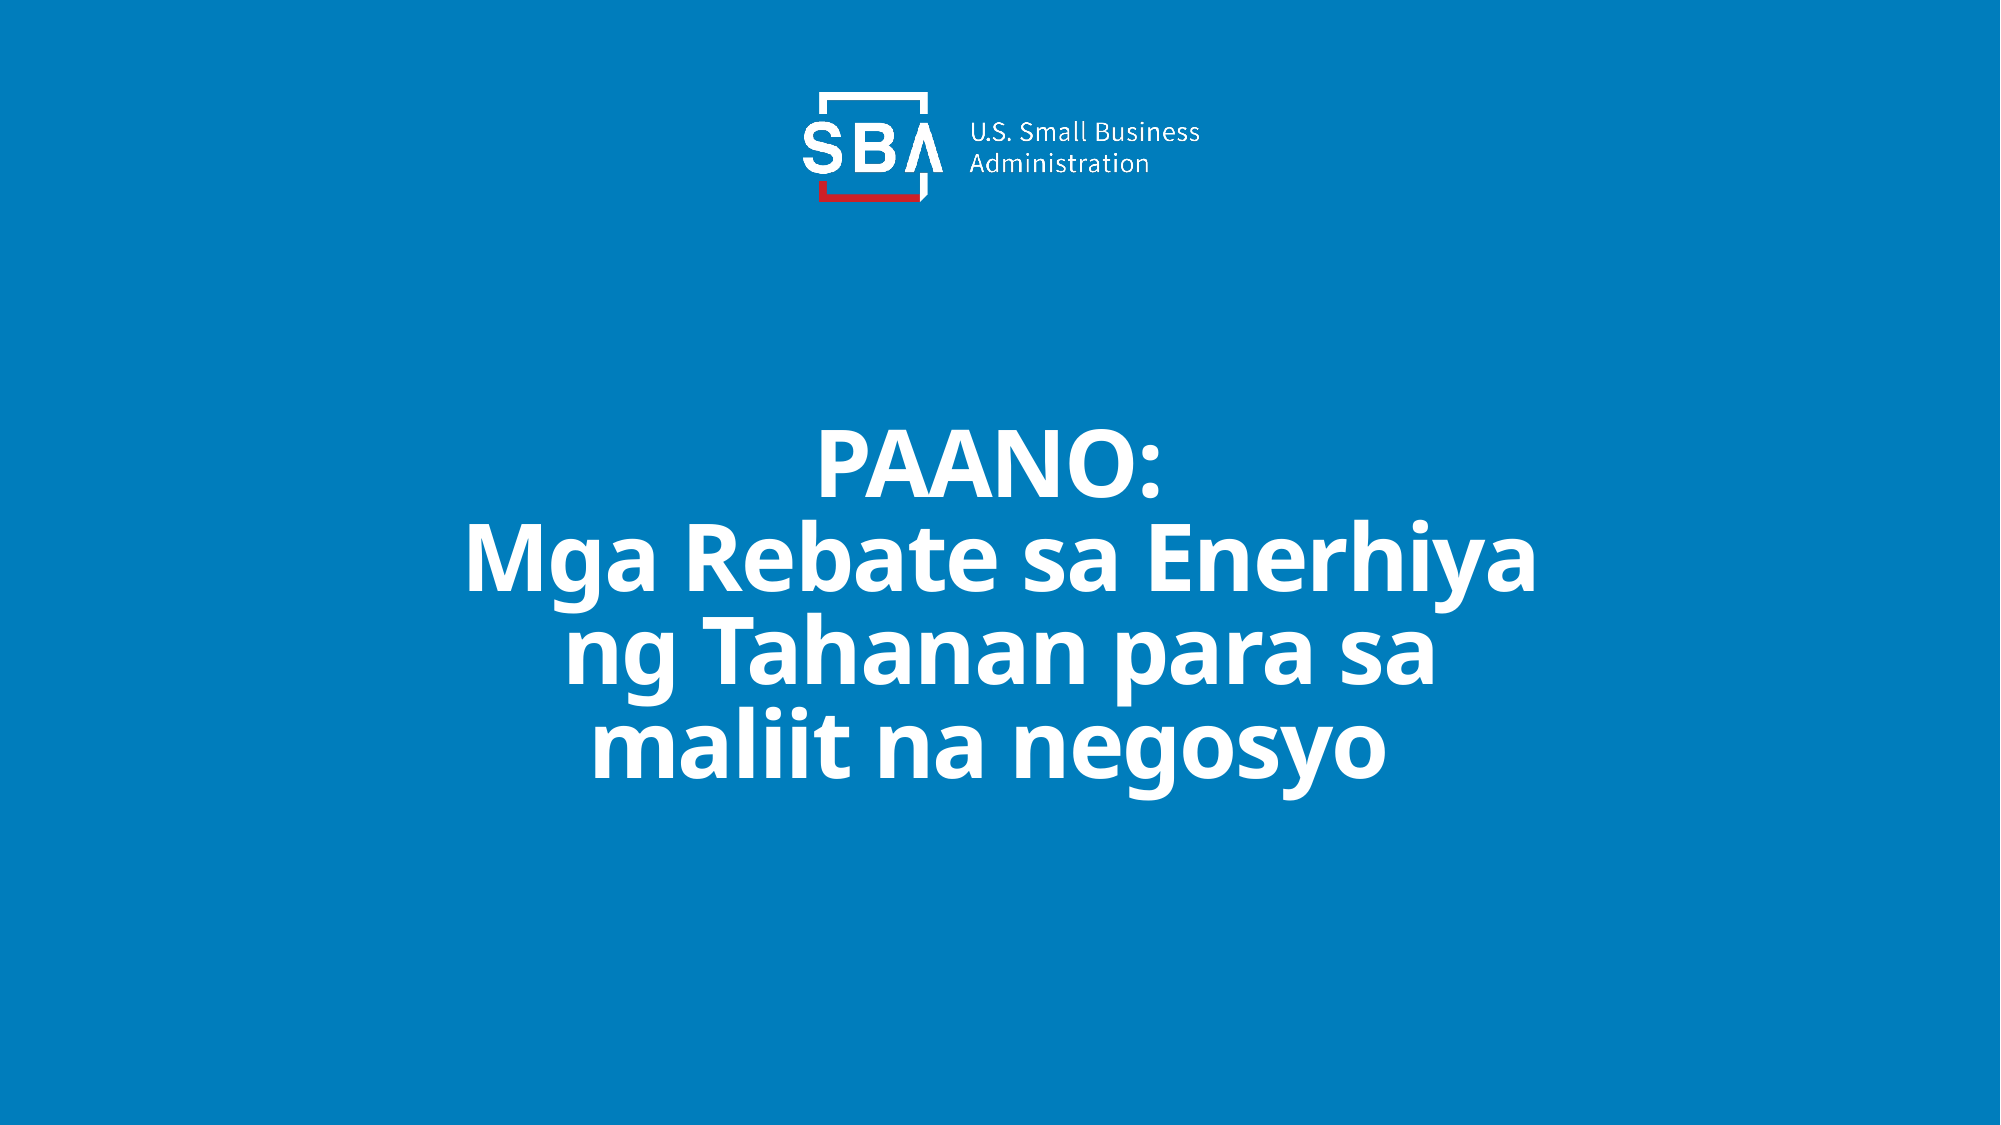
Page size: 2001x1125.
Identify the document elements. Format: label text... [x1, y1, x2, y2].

picture [820, 93, 927, 113]
picture [1097, 123, 1106, 140]
title PAANO: Mga Rebate sa Enerhiya ng Tahanan para sa maliit na negosyo [437, 414, 1563, 806]
picture [855, 123, 895, 172]
picture [906, 123, 942, 172]
picture [820, 173, 927, 201]
picture [804, 122, 841, 173]
